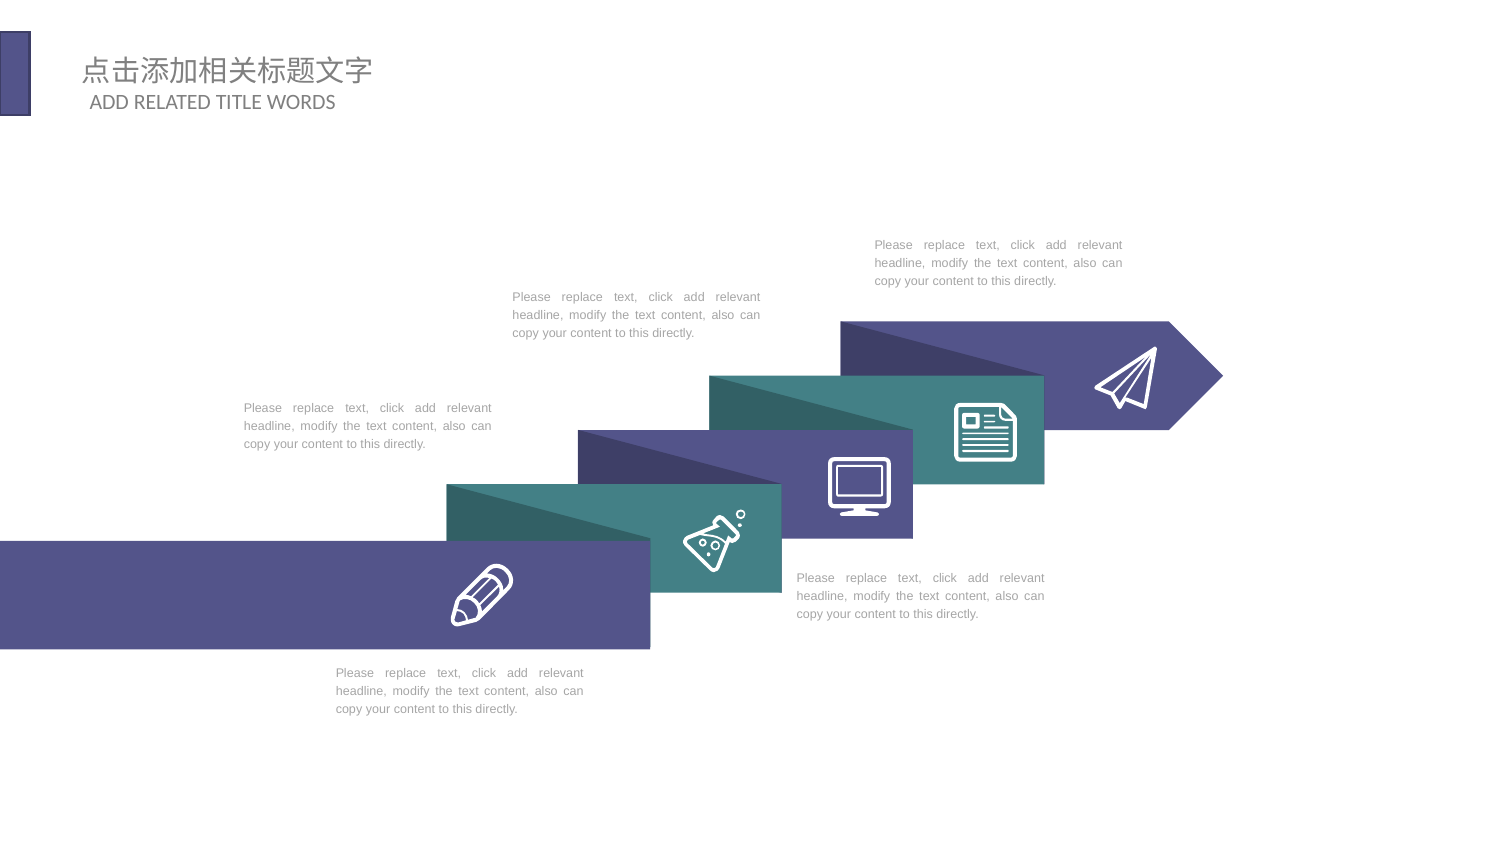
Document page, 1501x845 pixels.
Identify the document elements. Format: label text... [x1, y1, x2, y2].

text_box Please replace text, click add relevant headline, modify the text content, also can copy your content to this directly. [874, 233, 1123, 288]
text_box [583, 429, 914, 540]
text_box [0, 540, 651, 650]
text_box [828, 457, 891, 516]
text_box [715, 375, 1045, 485]
text_box [450, 483, 783, 594]
text_box Please replace text, click add relevant headline, modify the text content, also can copy your content to this directly. [335, 662, 584, 717]
text_box [450, 563, 514, 627]
text_box [445, 482, 652, 649]
text_box Please replace text, click add relevant headline, modify the text content, also can copy your content to this directly. [512, 286, 761, 341]
text_box [839, 320, 1046, 486]
text_box Please replace text, click add relevant headline, modify the text content, also can copy your content to this directly. [796, 567, 1045, 621]
text_box Please replace text, click add relevant headline, modify the text content, also can copy your content to this directly. [243, 397, 492, 452]
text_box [682, 509, 746, 573]
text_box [954, 402, 1017, 462]
text_box [1094, 346, 1158, 410]
text_box [844, 320, 1225, 432]
text_box [708, 374, 915, 540]
text_box [576, 428, 783, 483]
